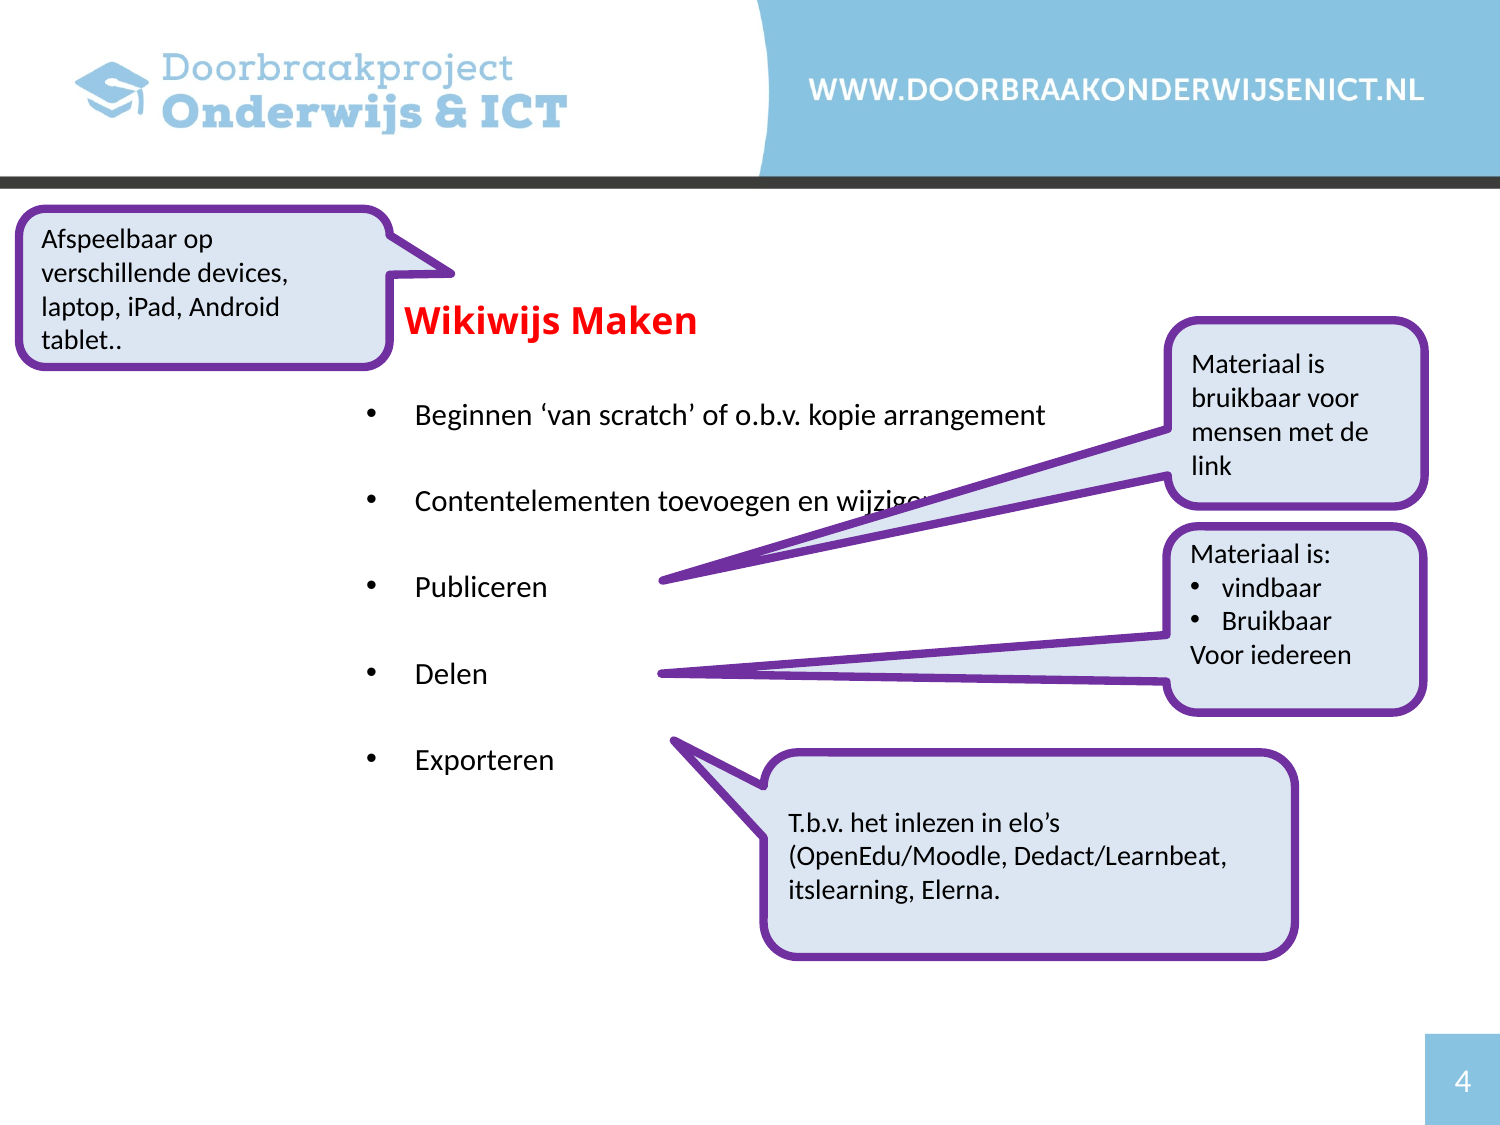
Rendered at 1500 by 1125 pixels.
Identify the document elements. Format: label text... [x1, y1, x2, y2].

text_box Materiaal is: vindbaar Bruikbaar Voor iedereen [659, 524, 1426, 715]
picture [0, 0, 1500, 1125]
text_box T.b.v. het inlezen in elo’s (OpenEdu/Moodle, Dedact/Learnbeat, itslearning, Elerna. [672, 738, 1298, 960]
text_box Afspeelbaar op verschillende devices, laptop, iPad, Android tablet.. [16, 206, 454, 370]
text_box Wikiwijs Maken [391, 289, 1055, 350]
list Beginnen ‘van scratch’ of o.b.v. kopie arrangement Contentelementen toevoegen en wijzigen Publiceren Delen Exporteren [351, 386, 1236, 789]
text_box Materiaal is bruikbaar voor mensen met de link [660, 318, 1427, 583]
